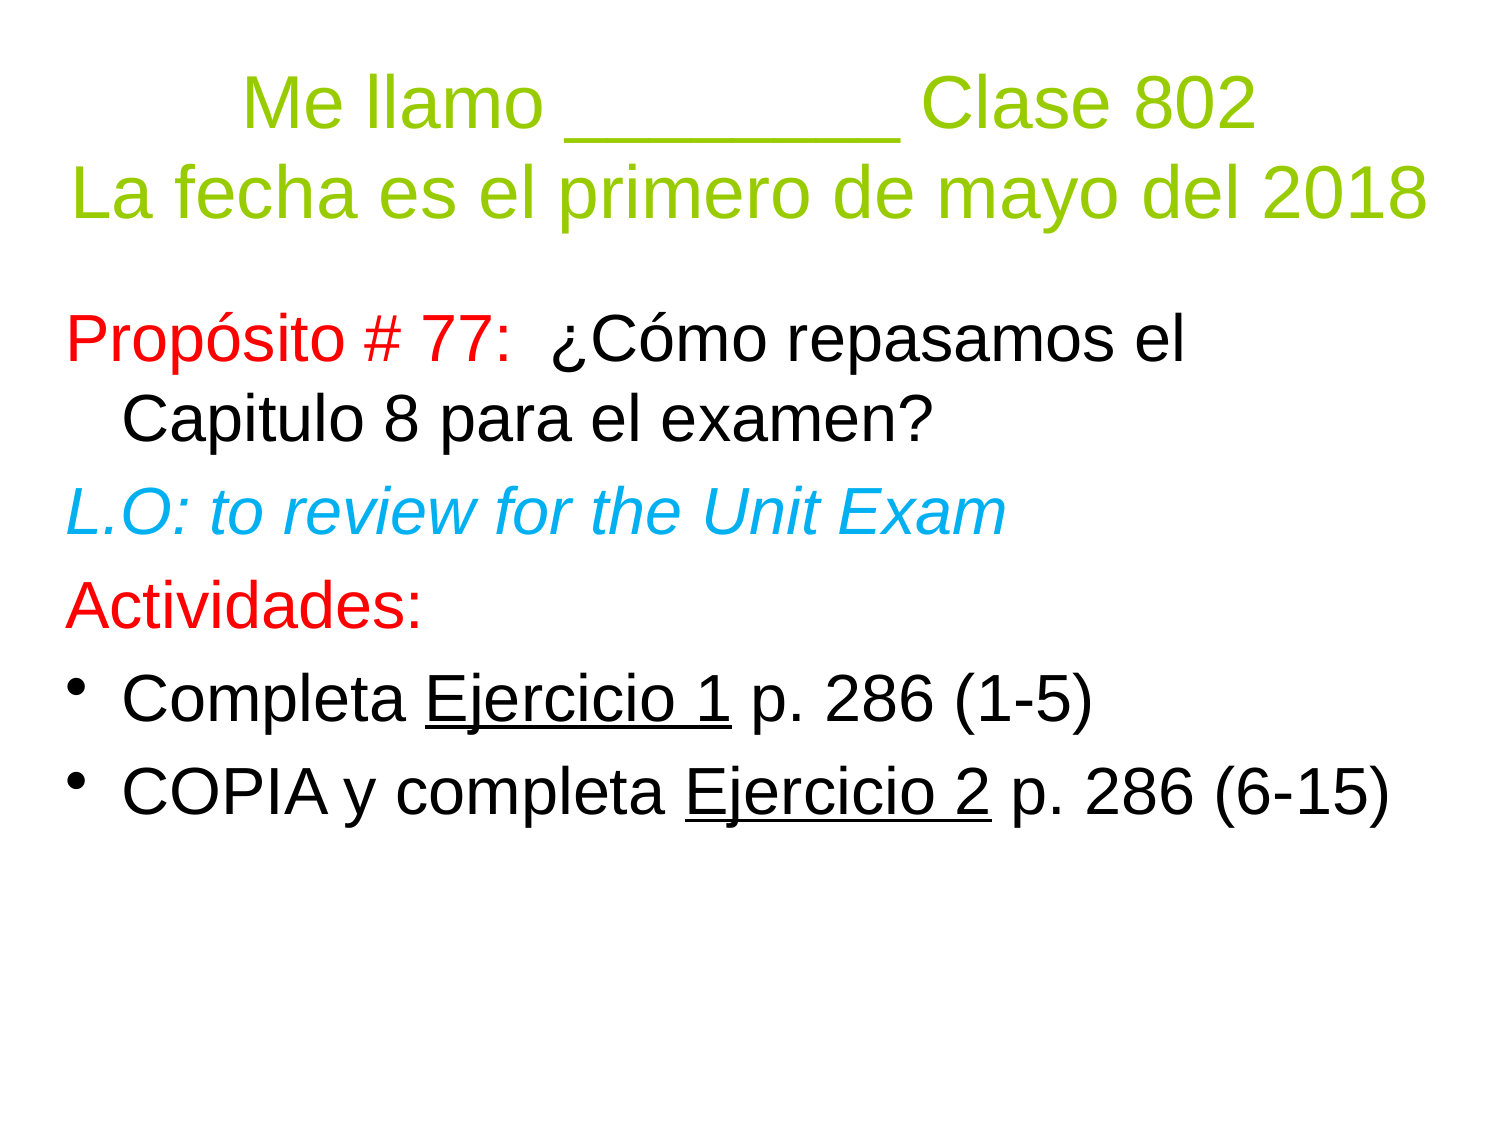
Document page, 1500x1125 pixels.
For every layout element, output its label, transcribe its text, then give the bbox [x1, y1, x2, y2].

title Me llamo ________ Clase 802 La fecha es el primero de mayo del 2018 [37, 50, 1463, 238]
list Propósito # 77: ¿Cómo repasamos el Capitulo 8 para el examen? L.O: to review for the Unit Exam Actividades: Completa Ejercicio 1 p. 286 (1-5) COPIA y completa Ejercicio 2 p. 286 (6-15) [50, 287, 1450, 1113]
